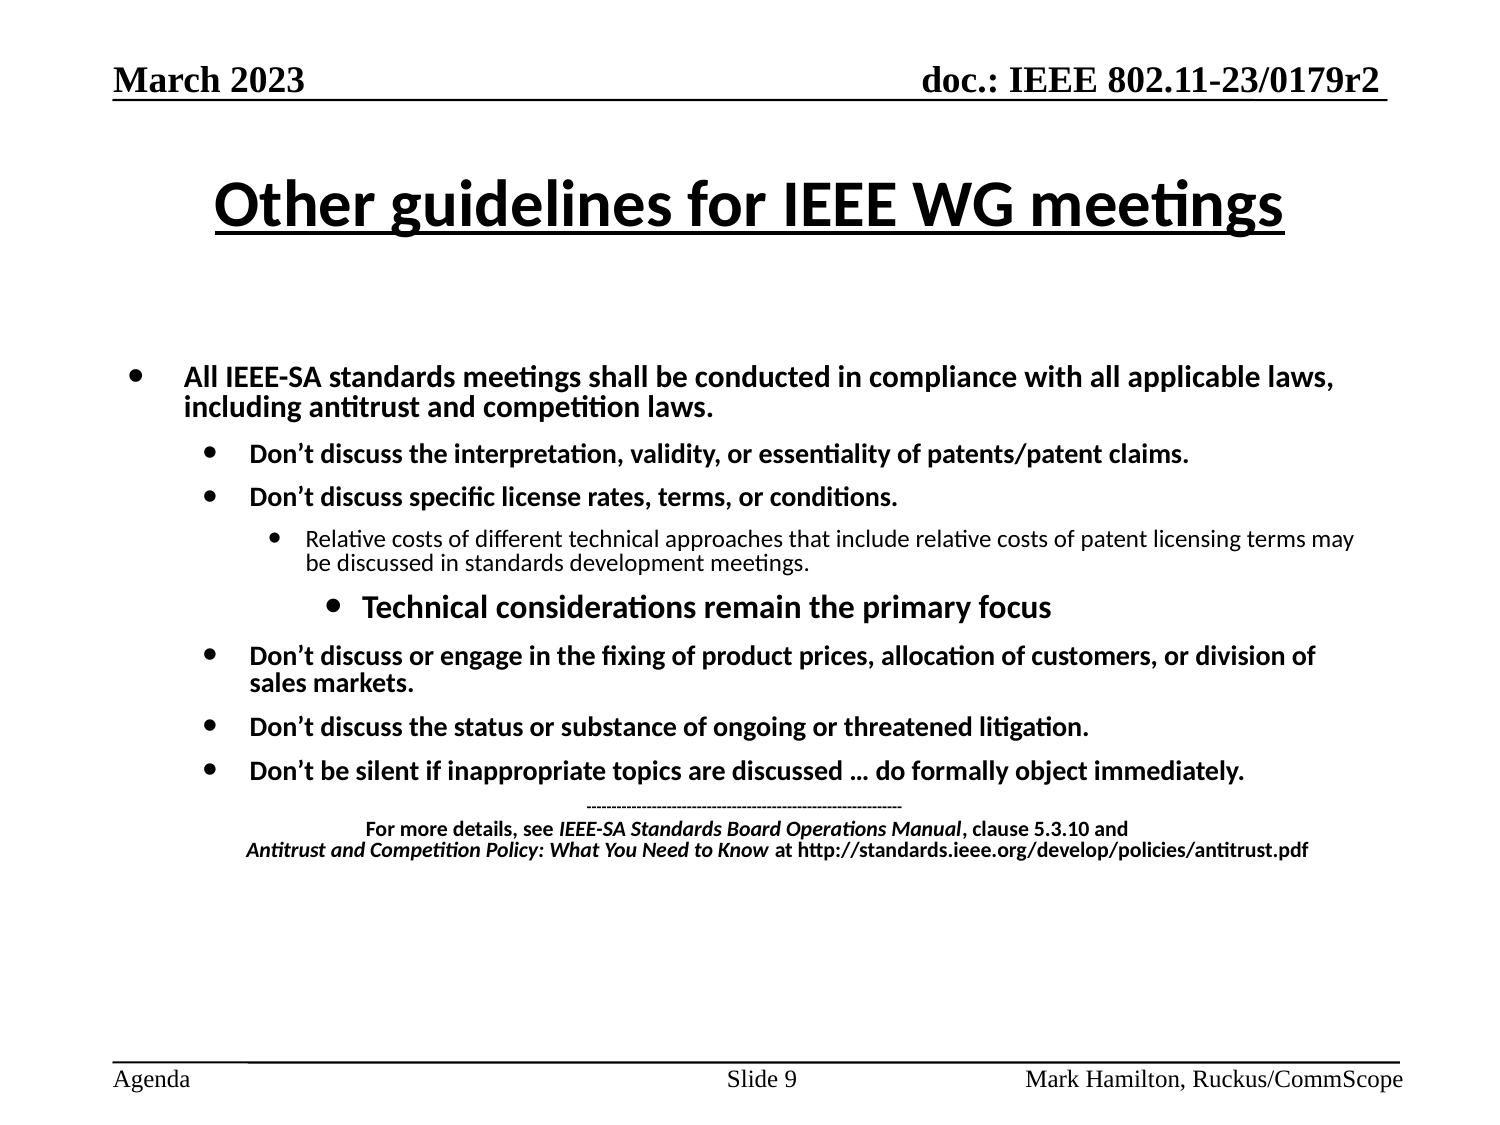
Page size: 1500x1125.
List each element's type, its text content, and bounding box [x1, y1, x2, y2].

list All IEEE-SA standards meetings shall be conducted in compliance with all applicable laws, including antitrust and competition laws. Don’t discuss the interpretation, validity, or essentiality of patents/patent claims. Don’t discuss specific license rates, terms, or conditions. Relative costs of different technical approaches that include relative costs of patent licensing terms may be discussed in standards development meetings. Technical considerations remain the primary focus Don’t discuss or engage in the fixing of product prices, allocation of customers, or division of sales markets. Don’t discuss the status or substance of ongoing or threatened litigation. Don’t be silent if inappropriate topics are discussed … do formally object immediately. --------------------------------------------------------------- For more details, see IEEE-SA Standards Board Operations Manual, clause 5.3.10 and Antitrust and Competition Policy: What You Need to Know at http://standards.ieee.org/develop/policies/antitrust.pdf [112, 356, 1388, 891]
title Other guidelines for IEEE WG meetings [112, 112, 1388, 288]
